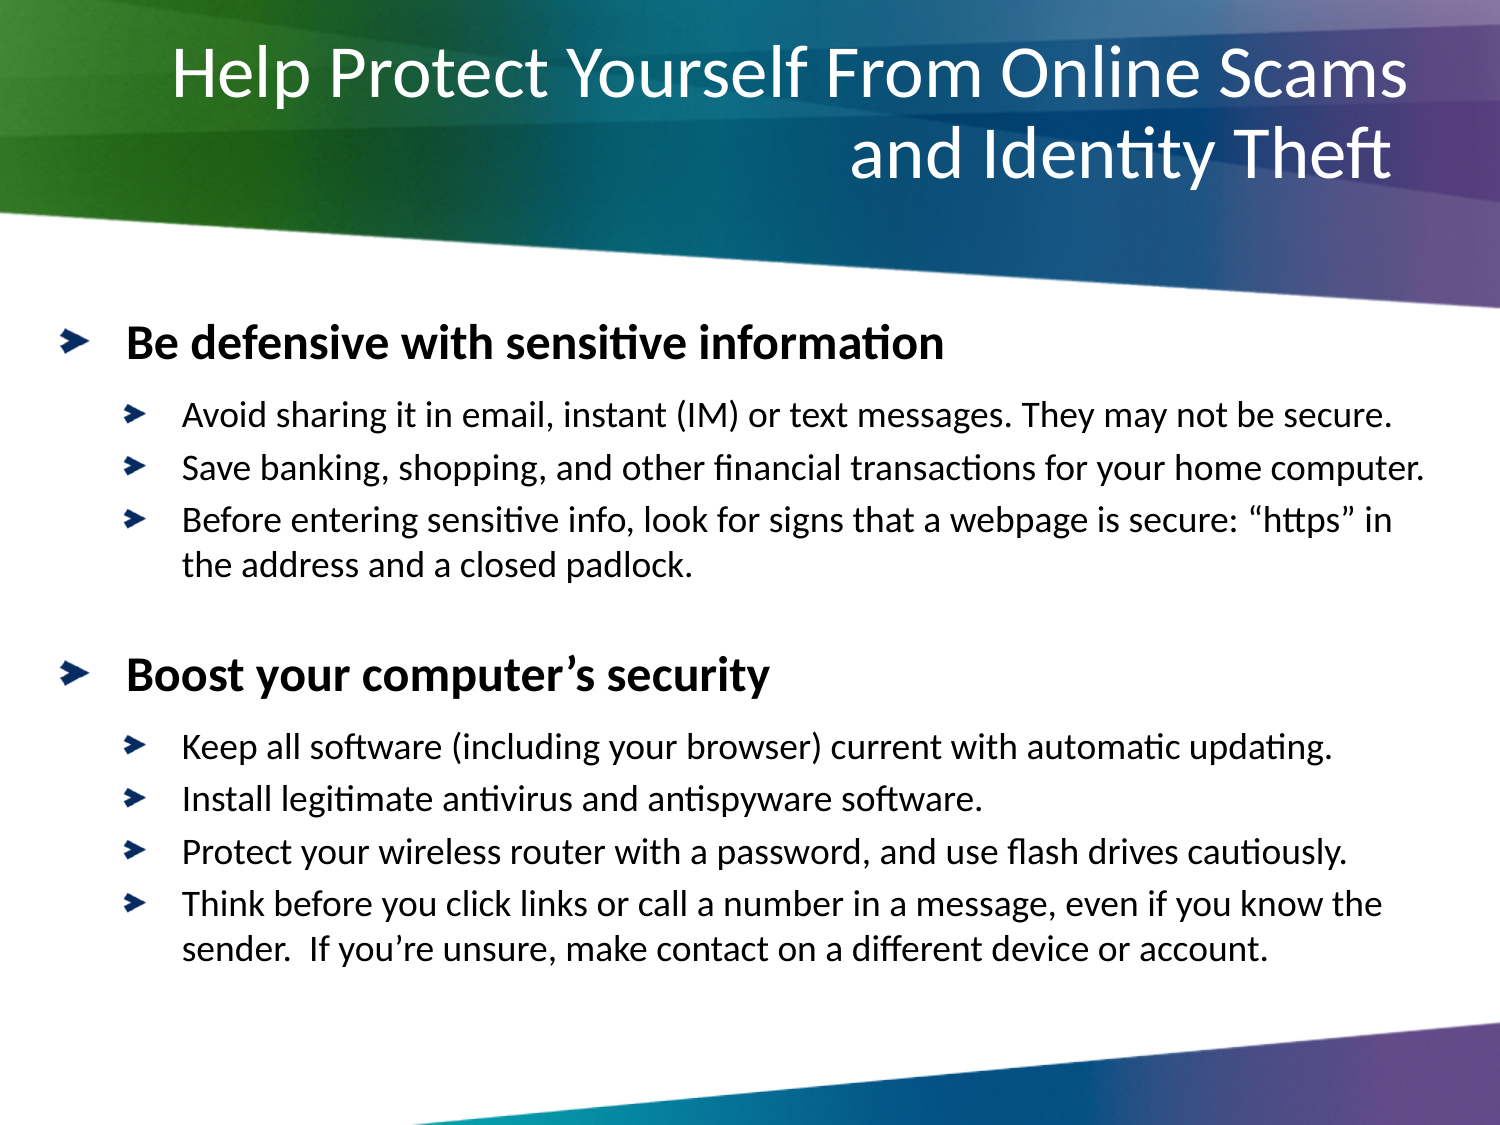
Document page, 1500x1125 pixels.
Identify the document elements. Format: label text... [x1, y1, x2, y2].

title Help Protect Yourself From Online Scams and Identity Theft [74, 19, 1426, 208]
picture [0, 0, 1500, 1125]
list Be defensive with sensitive information Avoid sharing it in email, instant (IM) or text messages. They may not be secure. Save banking, shopping, and other financial transactions for your home computer. Before entering sensitive info, look for signs that a webpage is secure: “https” in the address and a closed padlock. Boost your computer’s security Keep all software (including your browser) current with automatic updating. Install legitimate antivirus and antispyware software. Protect your wireless router with a password, and use flash drives cautiously. Think before you click links or call a number in a message, even if you know the sender. If you’re unsure, make contact on a different device or account. [36, 308, 1457, 1019]
